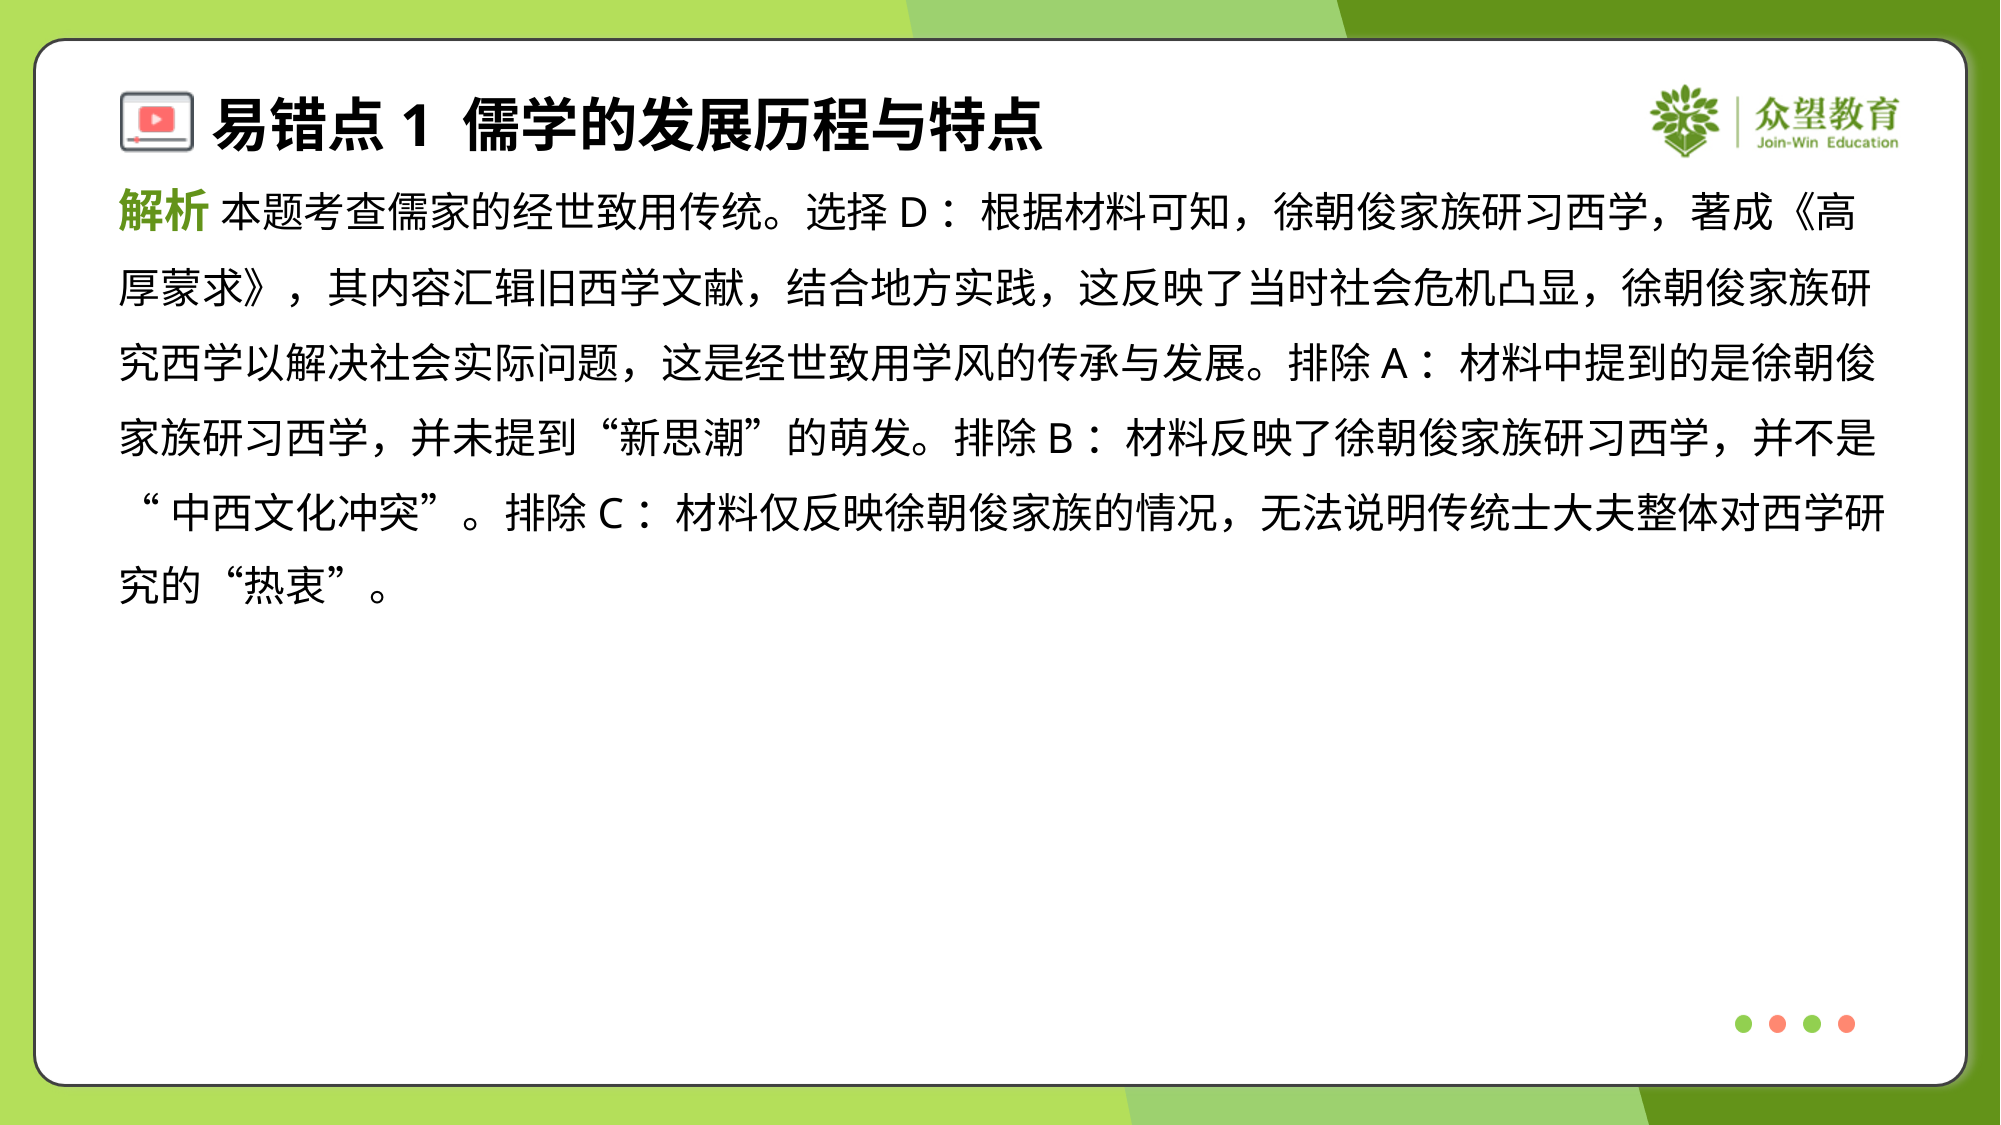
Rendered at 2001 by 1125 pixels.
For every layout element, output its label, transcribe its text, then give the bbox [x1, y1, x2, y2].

picture [0, 0, 2000, 1125]
text_box 解析 本题考查儒家的经世致用传统。选择D：根据材料可知，徐朝俊家族研习西学，著成《高 厚蒙求》，其内容汇辑旧西学文献，结合地方实践，这反映了当时社会危机凸显，徐朝俊家族研 究西学以解决社会实际问题，这是经世致用学风的传承与发展。排除A：材料中提到的是徐朝俊 家族研习西学，并未提到“新思潮”的萌发。排除B：材料反映了徐朝俊家族研习西学，并不是 “中西文化冲突”。排除C：材料仅反映徐朝俊家族的情况，无法说明传统士大夫整体对西学研 究的“热衷”。 [118, 159, 1883, 602]
